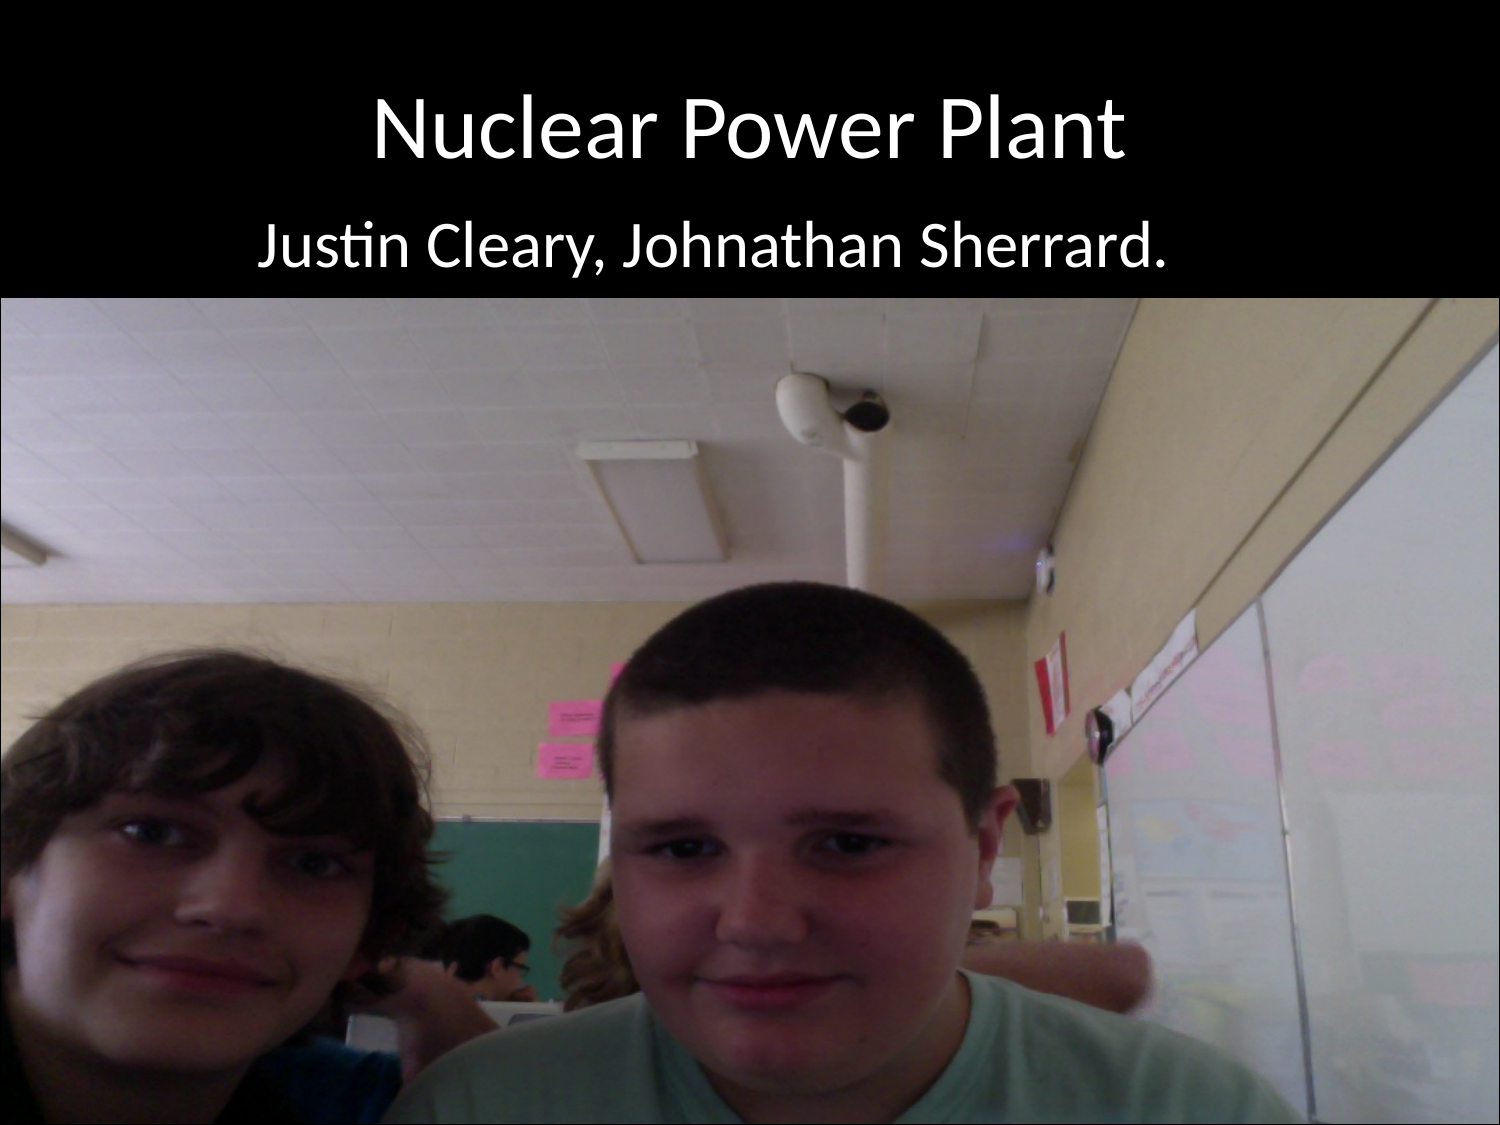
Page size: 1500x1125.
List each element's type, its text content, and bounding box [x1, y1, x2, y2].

title Nuclear Power Plant [112, 1, 1388, 243]
subtitle Justin Cleary, Johnathan Sherrard. [189, 100, 1240, 291]
picture [0, 293, 1500, 1125]
